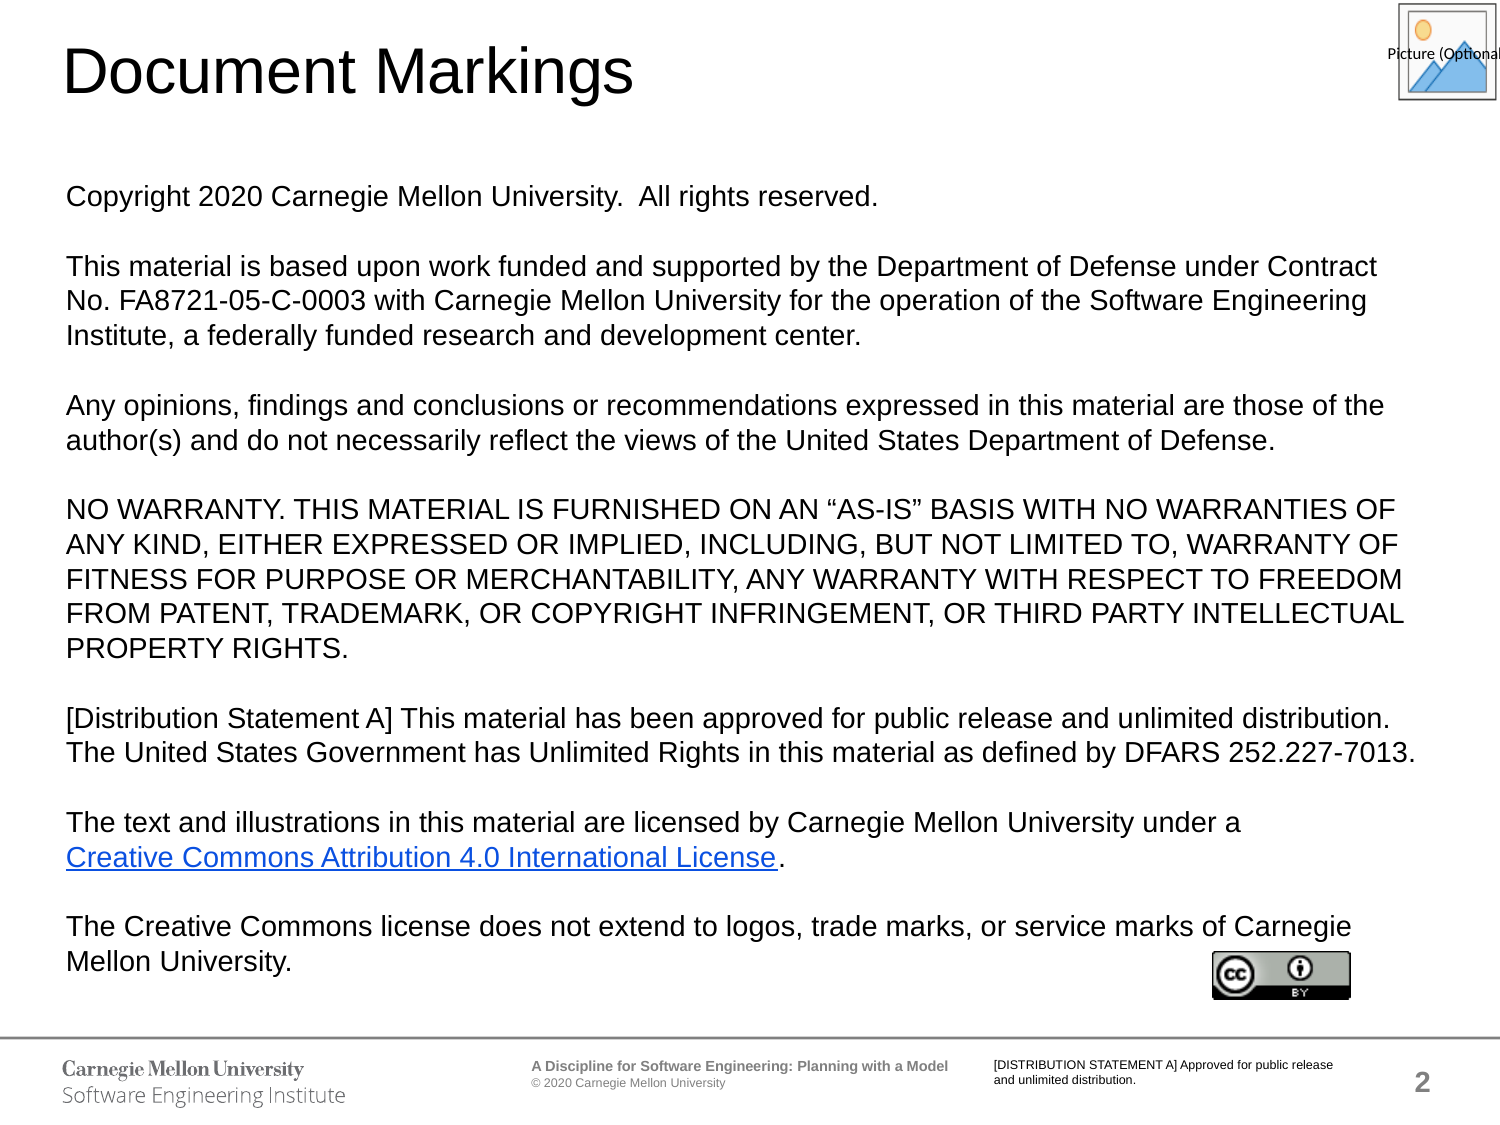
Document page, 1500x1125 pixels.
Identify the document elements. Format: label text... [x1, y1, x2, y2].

title Document Markings [62, 91, 1338, 182]
text_box [0, 0, 1394, 91]
picture [1212, 951, 1351, 1000]
list Copyright 2020 Carnegie Mellon University. All rights reserved. This material is based upon work funded and supported by the Department of Defense under Contract No. FA8721-05-C-0003 with Carnegie Mellon University for the operation of the Software Engineering Institute, a federally funded research and development center. Any opinions, findings and conclusions or recommendations expressed in this material are those of the author(s) and do not necessarily reflect the views of the United States Department of Defense. NO WARRANTY. THIS MATERIAL IS FURNISHED ON AN “AS-IS” BASIS WITH NO WARRANTIES OF ANY KIND, EITHER EXPRESSED OR IMPLIED, INCLUDING, BUT NOT LIMITED TO, WARRANTY OF FITNESS FOR PURPOSE OR MERCHANTABILITY, ANY WARRANTY WITH RESPECT TO FREEDOM FROM PATENT, TRADEMARK, OR COPYRIGHT INFRINGEMENT, OR THIRD PARTY INTELLECTUAL PROPERTY RIGHTS. [Distribution Statement A] This material has been approved for public release and unlimited distribution. The United States Government has Unlimited Rights in this material as defined by DFARS 252.227-7013. The text and illustrations in this material are licensed by Carnegie Mellon University under a Creative Commons Attribution 4.0 International License. The Creative Commons license does not extend to logos, trade marks, or service marks of Carnegie Mellon University. [65, 177, 1431, 1000]
picture [1394, 0, 1500, 105]
